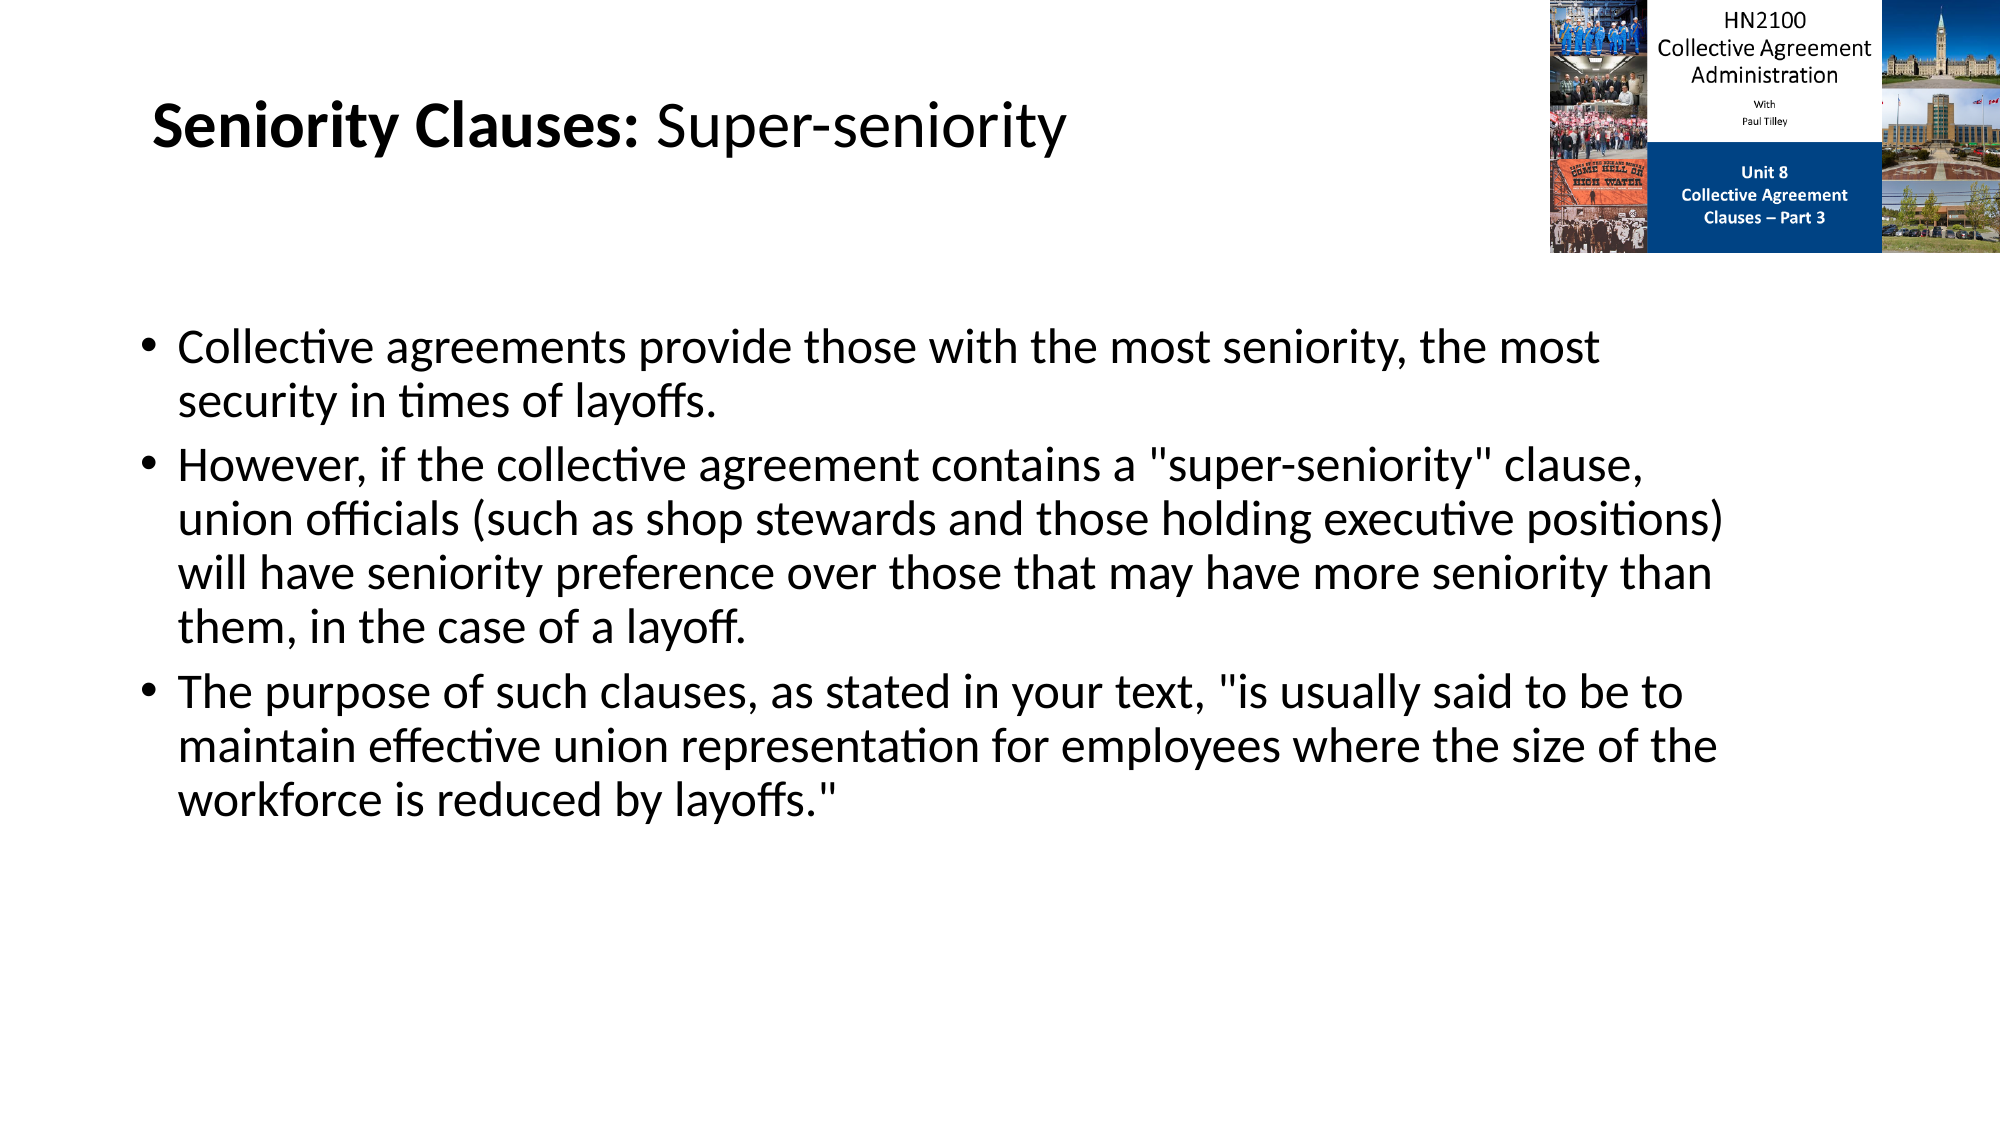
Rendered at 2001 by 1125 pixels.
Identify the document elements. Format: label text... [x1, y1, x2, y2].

list Collective agreements provide those with the most seniority, the most security in times of layoffs. However, if the collective agreement contains a "super-seniority" clause, union officials (such as shop stewards and those holding executive positions) will have seniority preference over those that may have more seniority than them, in the case of a layoff. The purpose of such clauses, as stated in your text, "is usually said to be to maintain effective union representation for employees where the size of the workforce is reduced by layoffs." [50, 312, 1776, 1027]
picture [1550, 0, 2000, 253]
title Seniority Clauses: Super-seniority [137, 59, 1863, 278]
